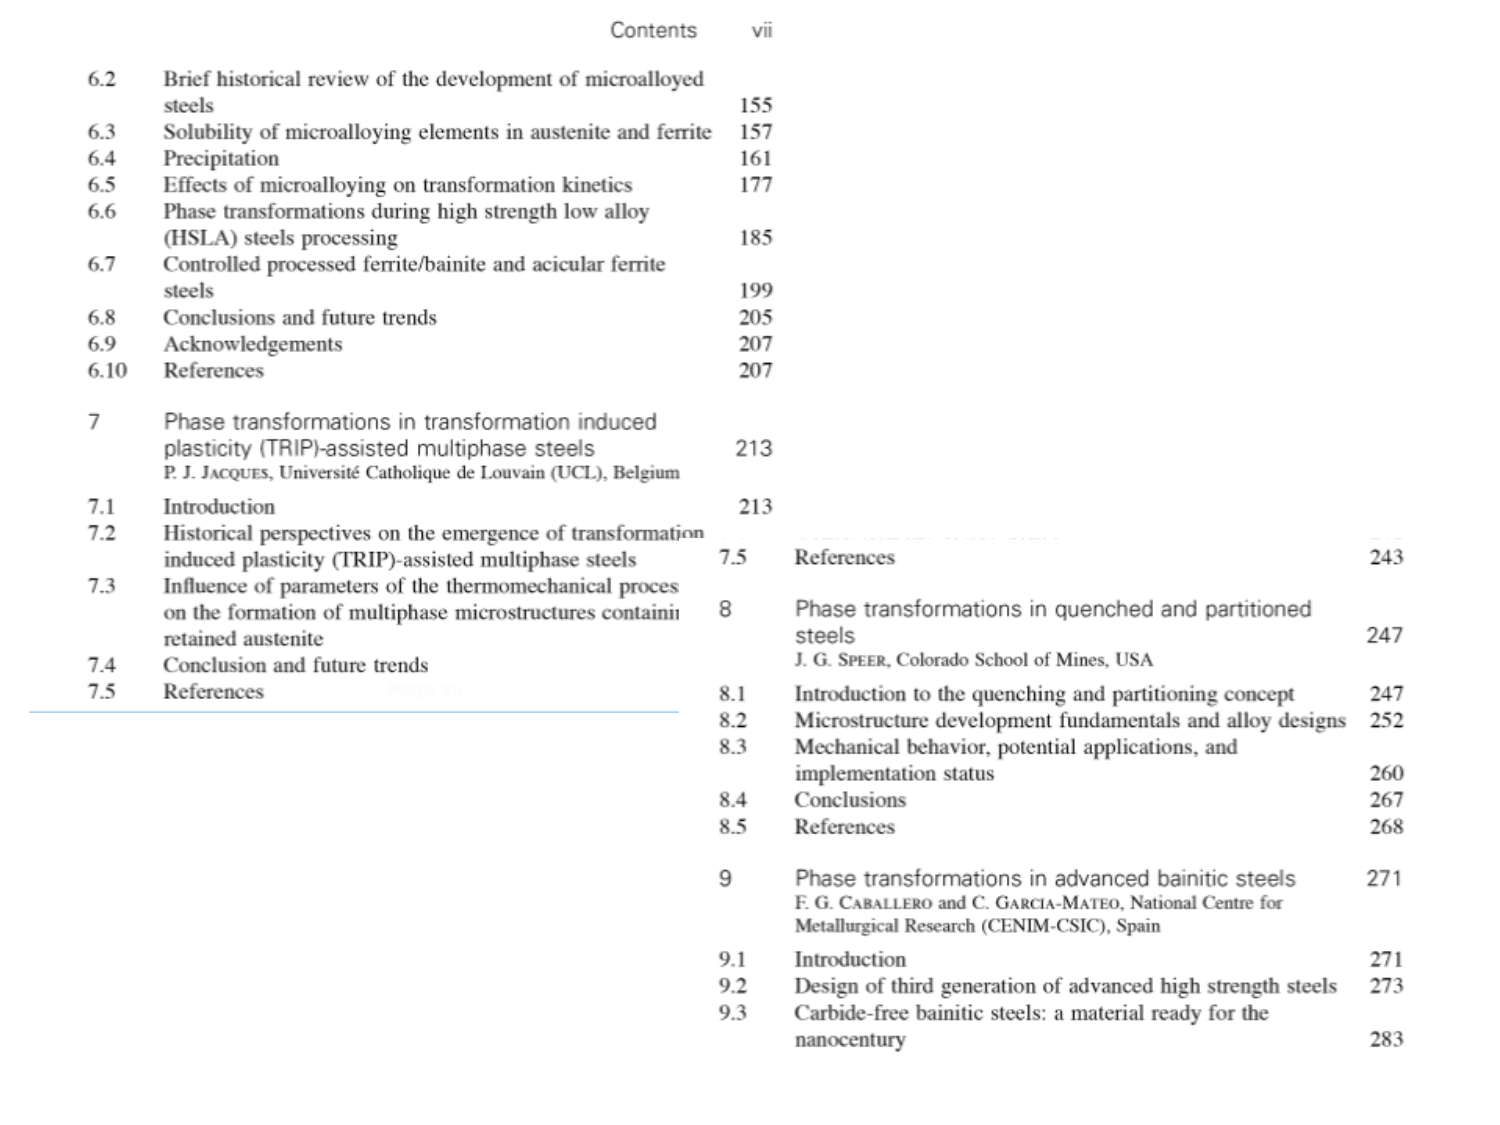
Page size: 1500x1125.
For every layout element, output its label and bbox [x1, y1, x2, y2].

picture [29, 18, 1433, 1080]
